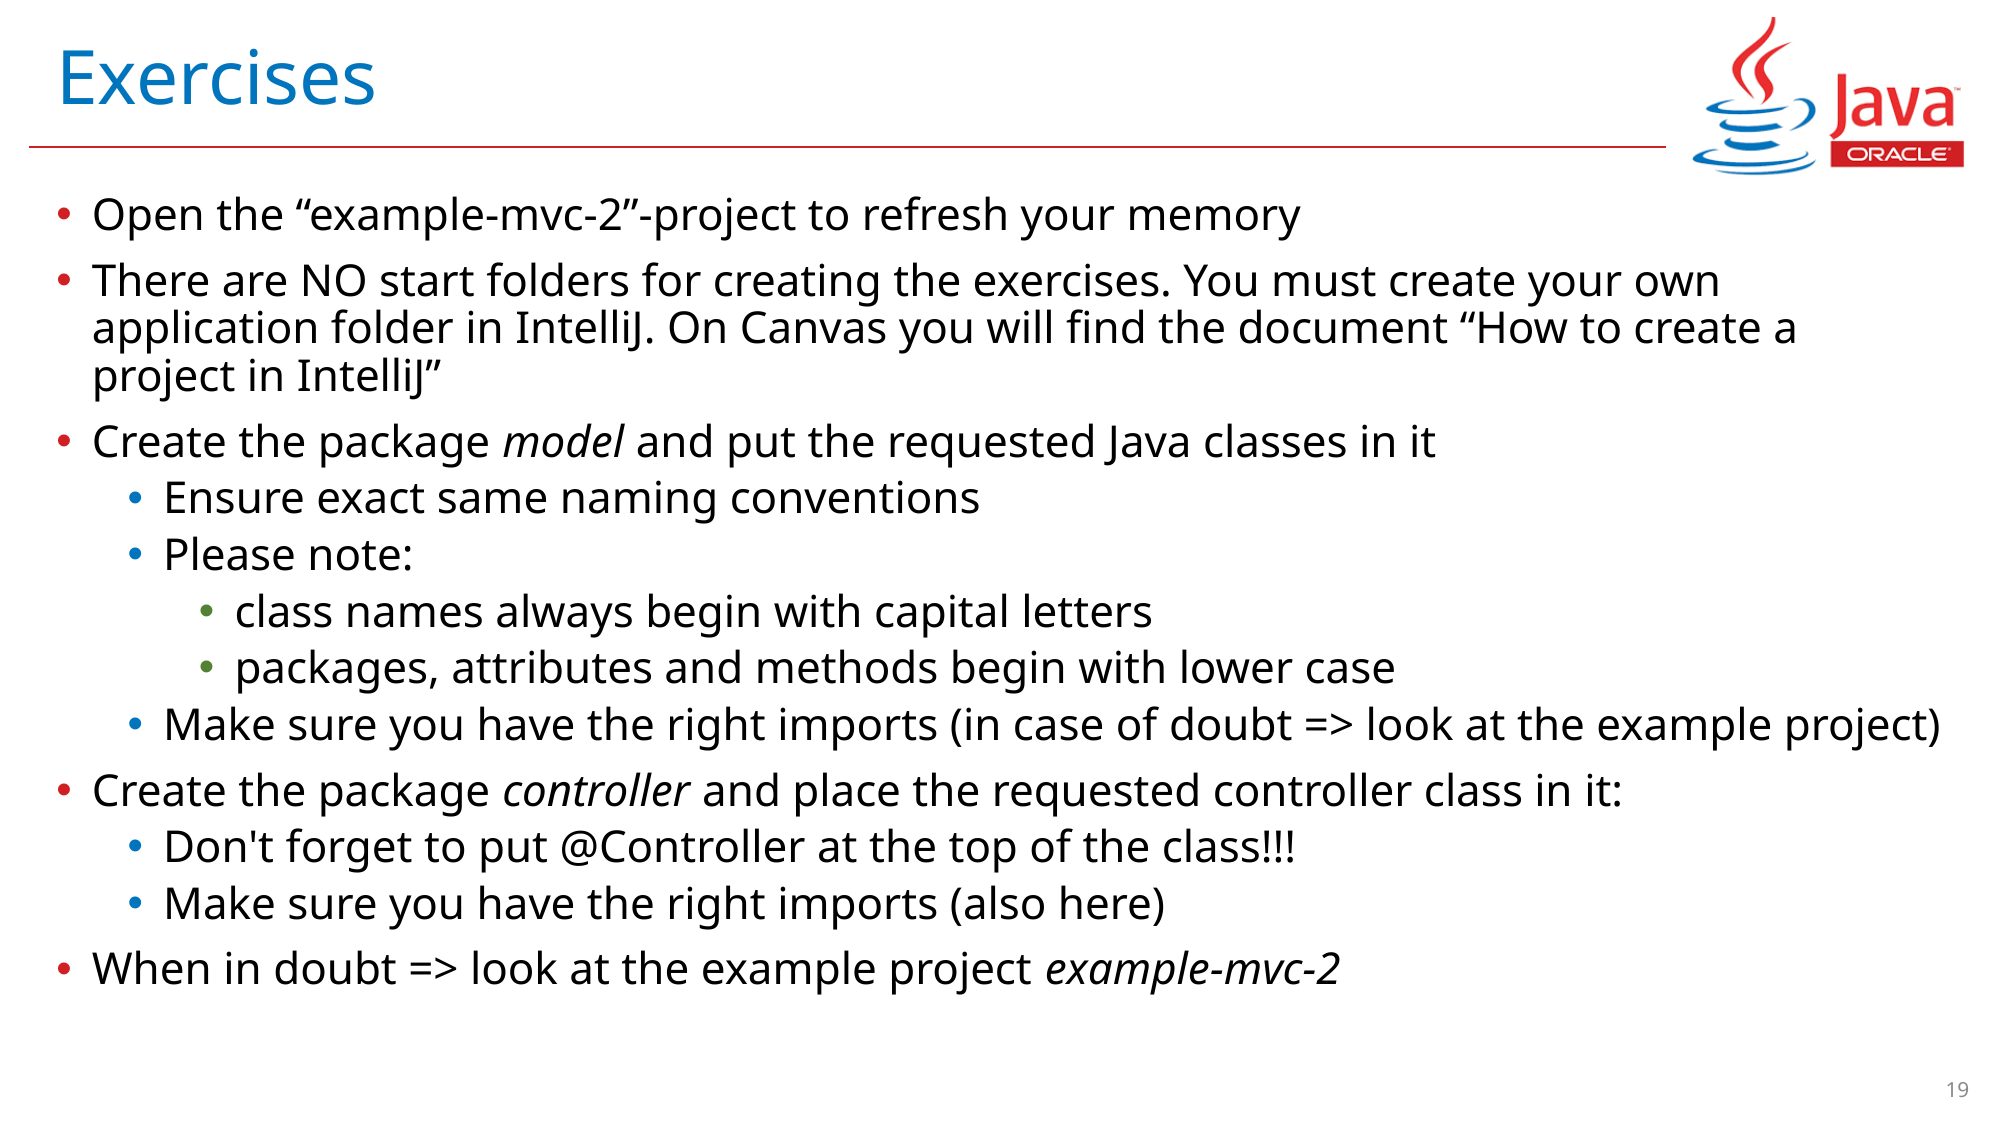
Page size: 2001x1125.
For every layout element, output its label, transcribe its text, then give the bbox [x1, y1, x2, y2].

list Open the “example-mvc-2”-project to refresh your memory There are NO start folders for creating the exercises. You must create your own application folder in IntelliJ. On Canvas you will find the document “How to create a project in IntelliJ” Create the package model and put the requested Java classes in it Ensure exact same naming conventions Please note: class names always begin with capital letters packages, attributes and methods begin with lower case Make sure you have the right imports (in case of doubt => look at the example project) Create the package controller and place the requested controller class in it: Don't forget to put @Controller at the top of the class!!! Make sure you have the right imports (also here) When in doubt => look at the example project example-mvc-2 [41, 185, 1968, 1056]
title Exercises [41, 12, 1863, 147]
picture [1665, 17, 1994, 184]
slide_number 19 [1534, 1060, 1985, 1121]
